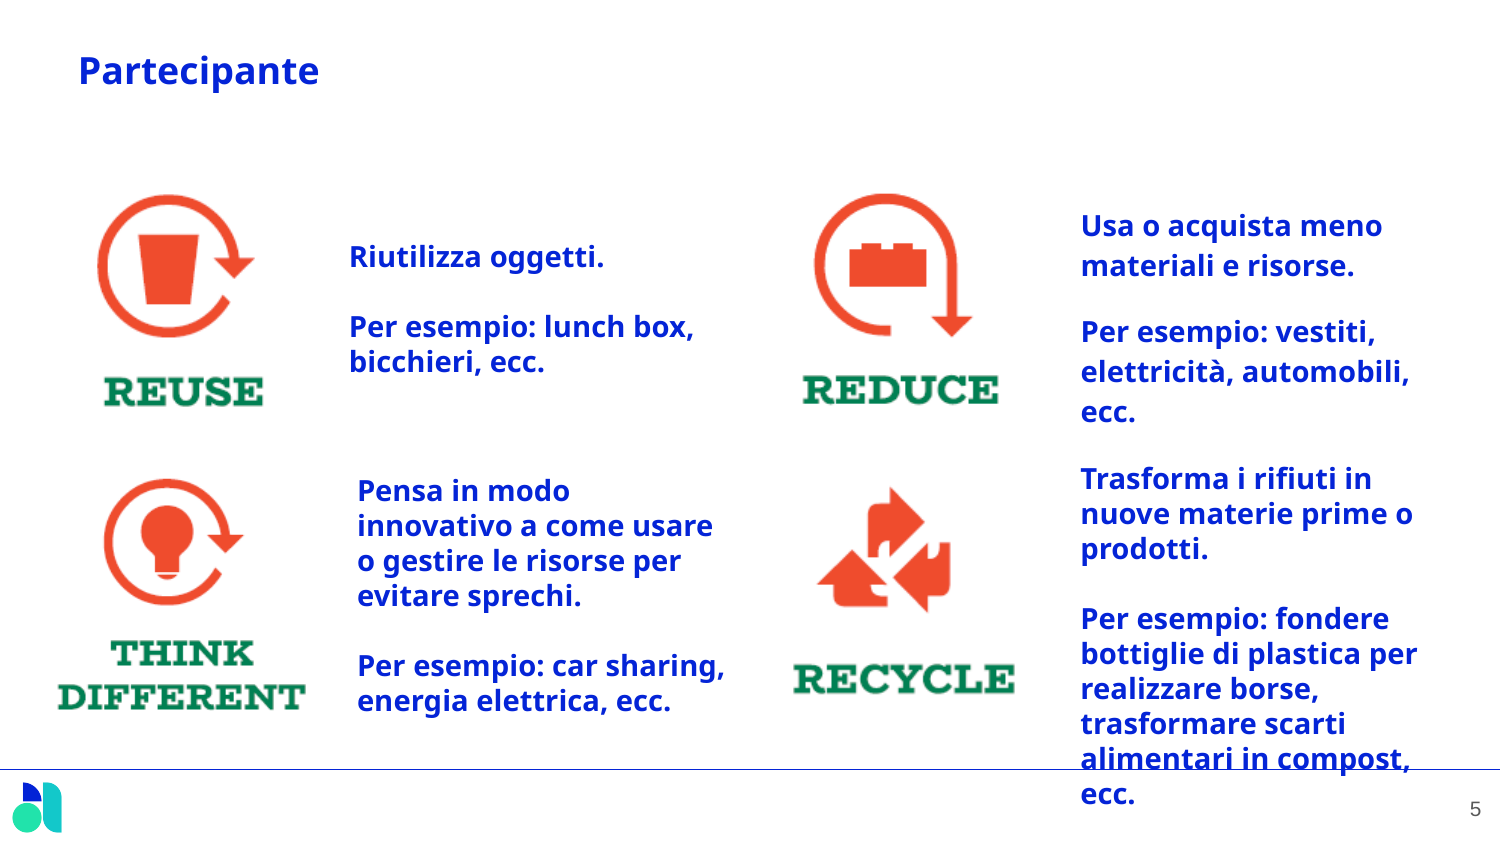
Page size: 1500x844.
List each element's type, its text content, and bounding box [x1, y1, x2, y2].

text_box Partecipante [63, 32, 1203, 108]
slide_number ‹#› [1468, 777, 1497, 839]
picture [59, 190, 291, 414]
picture [10, 781, 64, 834]
picture [50, 471, 310, 724]
picture [789, 480, 1021, 703]
text_box Trasforma i rifiuti in nuove materie prime o prodotti. Per esempio: fondere bottiglie di plastica per realizzare borse, trasformare scarti alimentari in compost, ecc. [1065, 445, 1468, 768]
picture [791, 190, 1011, 413]
text_box Pensa in modo innovativo a come usare o gestire le risorse per evitare sprechi. Per esempio: car sharing, energia elettrica, ecc. [342, 457, 745, 768]
text_box Riutilizza oggetti. Per esempio: lunch box, bicchieri, ecc. [333, 223, 737, 394]
text_box Usa o acquista meno materiali e risorse. Per esempio: vestiti, elettricità, automobili, ecc. [1065, 187, 1469, 503]
text_box Trasforma i rifiuti in nuove materie prime o prodotti. Per esempio: fondere bottiglie di plastica per realizzare borse, trasformare scarti alimentari in compost, ecc. [1065, 777, 1468, 844]
